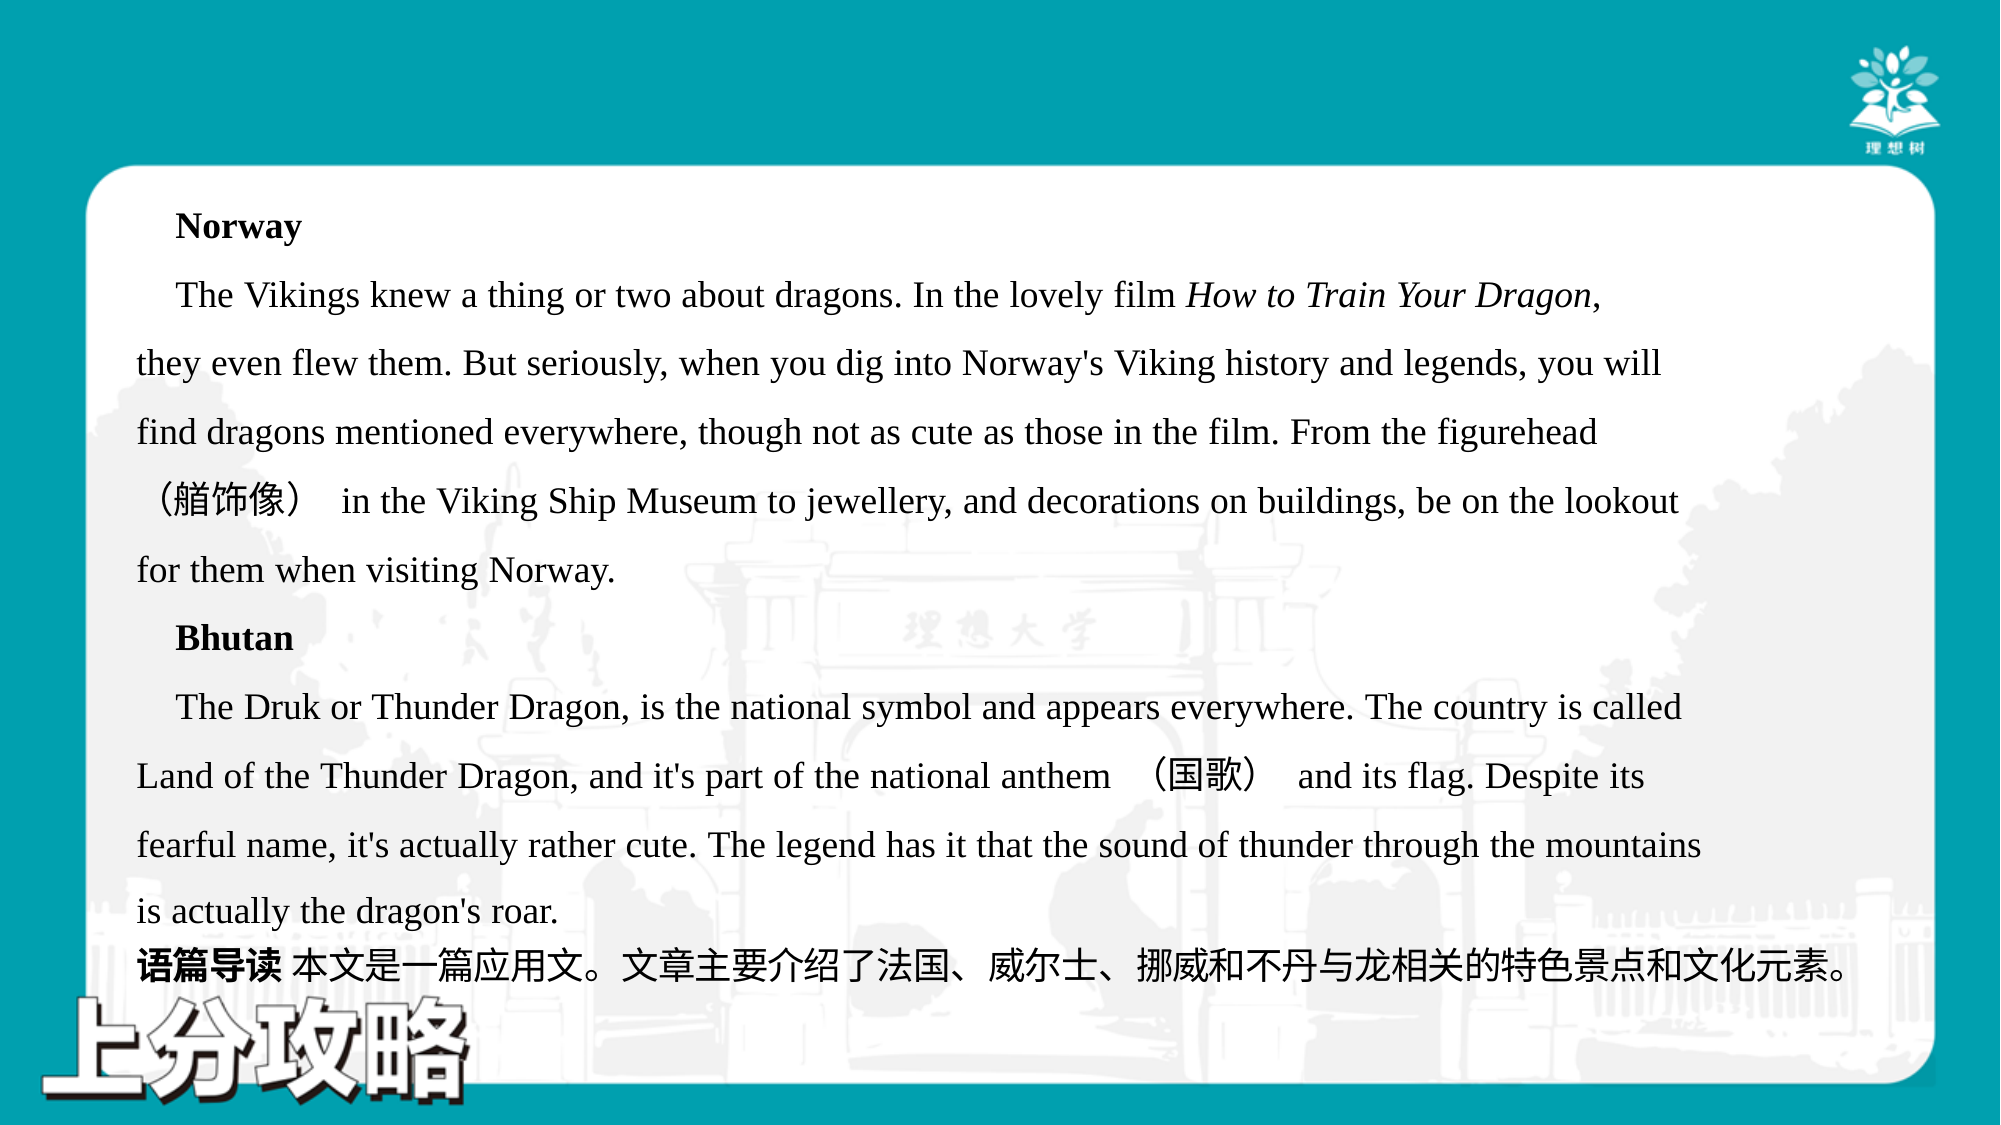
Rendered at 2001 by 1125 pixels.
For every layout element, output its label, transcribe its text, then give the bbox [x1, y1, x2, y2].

text_box 语篇导读 本文是一篇应用文。文章主要介绍了法国、威尔士、挪威和不丹与龙相关的特色景点和文化元素。 [136, 920, 1865, 980]
picture [0, 0, 2000, 1125]
text_box Norway The Vikings knew a thing or two about dragons. In the lovely film How to Train Your Dragon, they even flew them. But seriously, when you dig into Norway's Viking history and legends, you will find dragons mentioned everywhere, though not as cute as those in the film. From the figurehead （艏饰像） in the Viking Ship Museum to jewellery, and decorations on buildings, be on the lookout for them when visiting Norway. Bhutan The Druk or Thunder Dragon, is the national symbol and appears everywhere. The country is called Land of the Thunder Dragon, and it's part of the national anthem （国歌） and its flag. Despite its fearful name, it's actually rather cute. The legend has it that the sound of thunder through the mountains is actually the dragon's roar.#6.1 [136, 177, 1865, 920]
